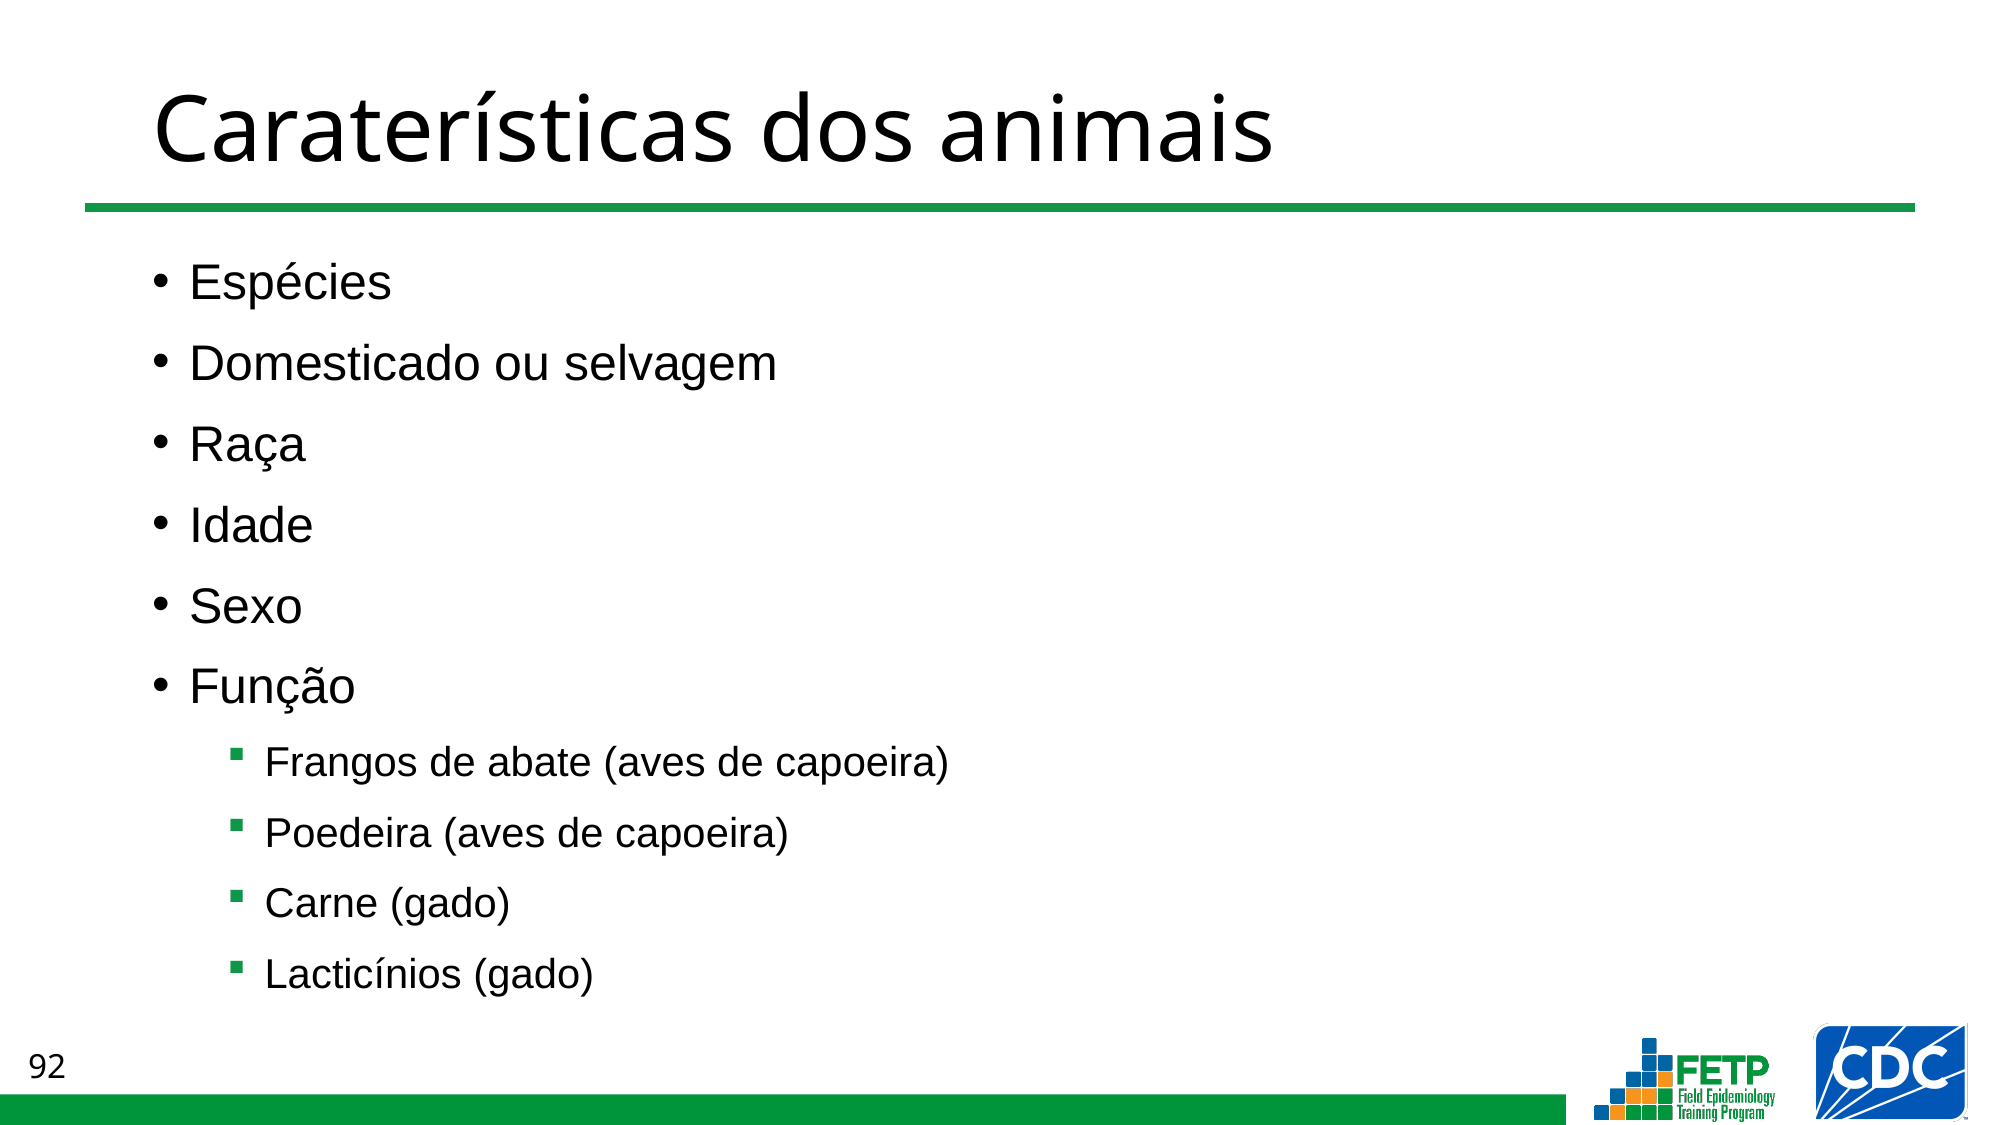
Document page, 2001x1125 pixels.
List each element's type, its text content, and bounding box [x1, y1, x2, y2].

picture [1594, 1038, 1775, 1122]
text_box Espécies Domesticado ou selvagem Raça Idade Sexo Função Frangos de abate (aves de capoeira) Poedeira (aves de capoeira) Carne (gado) Lacticínios (gado) [137, 242, 1863, 1004]
picture [1813, 1023, 1968, 1122]
title Caraterísticas dos animais [137, 75, 1863, 207]
